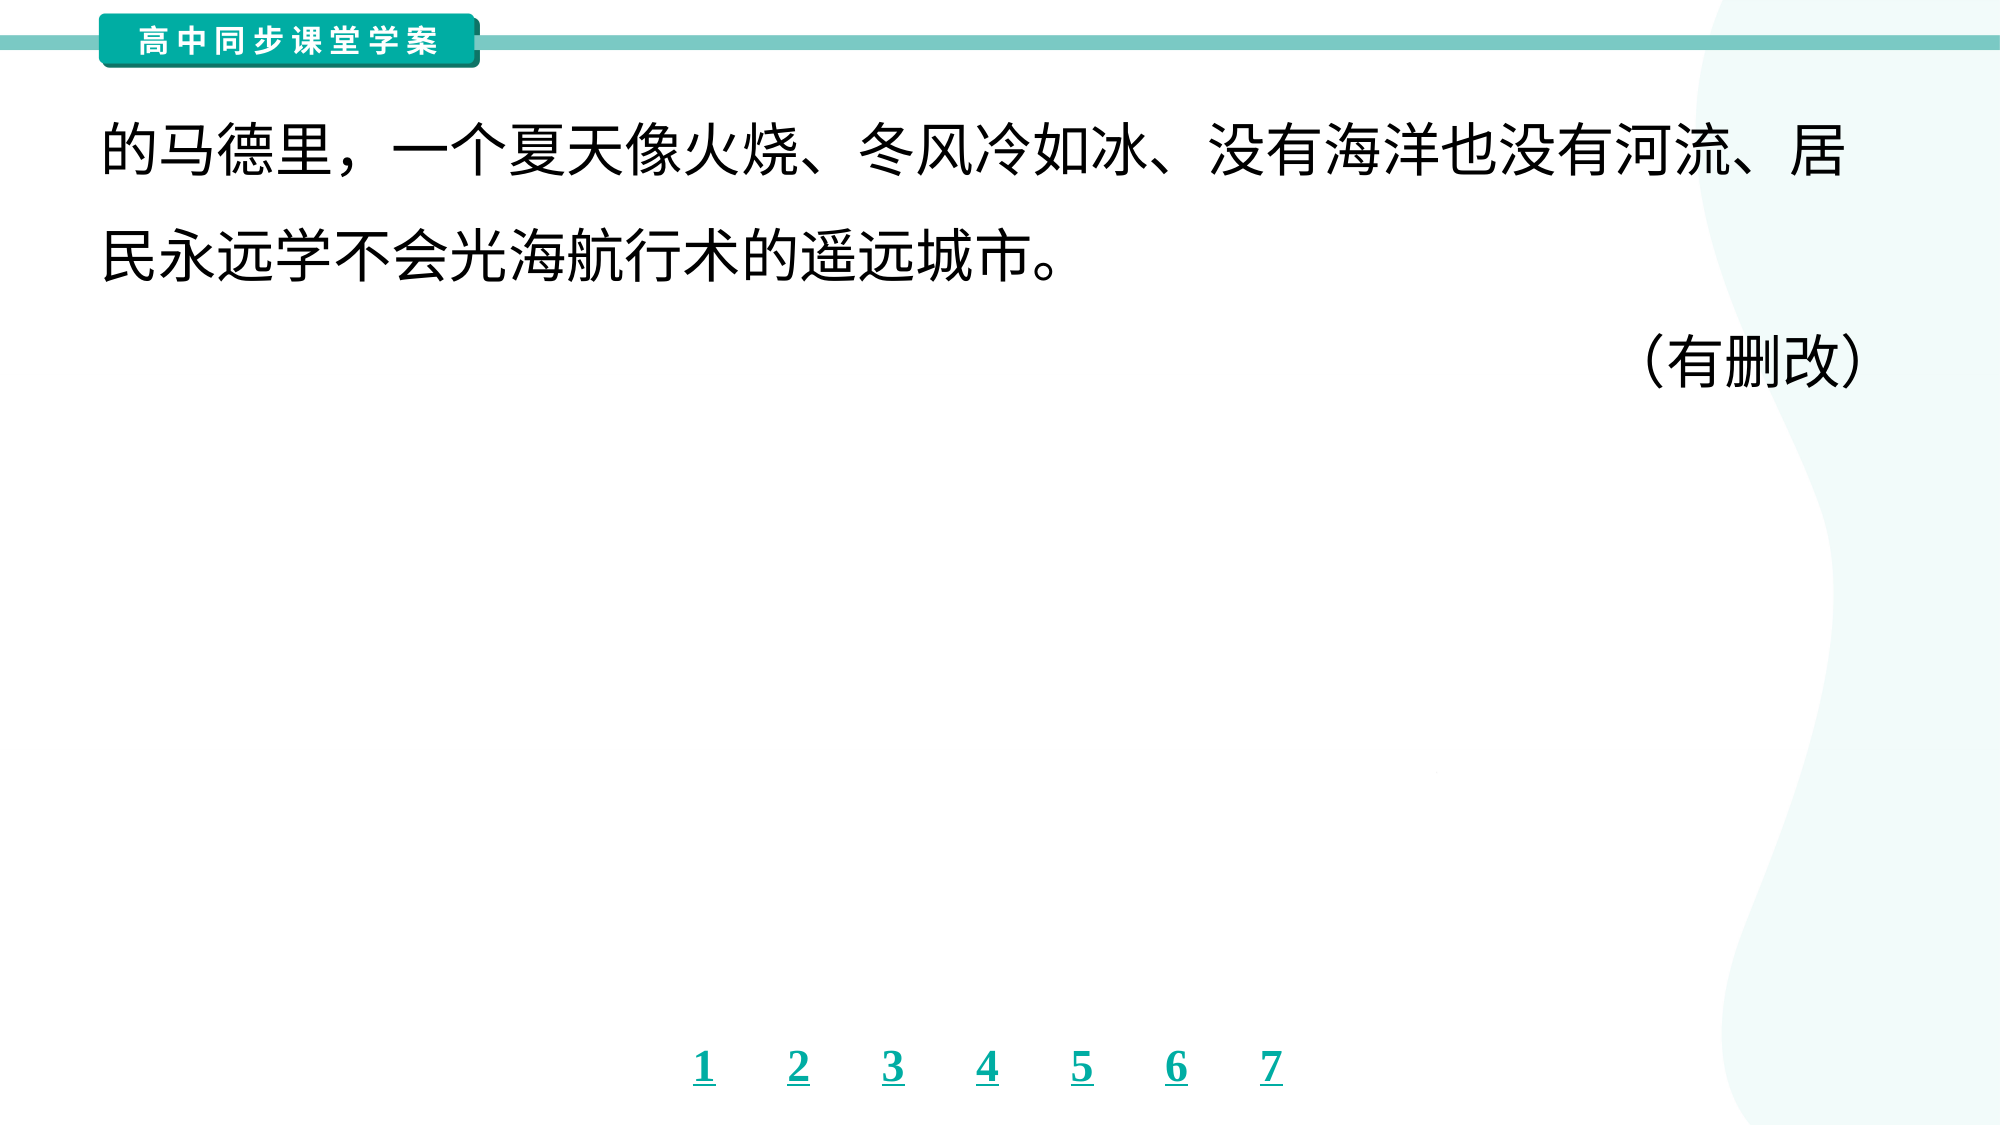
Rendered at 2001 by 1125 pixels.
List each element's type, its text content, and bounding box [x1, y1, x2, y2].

picture [0, 0, 2000, 1125]
text_box 的马德里，一个夏天像火烧、冬风冷如冰、没有海洋也没有河流、居 民永远学不会光海航行术的遥远城市。 （有删改） [100, 76, 1899, 396]
